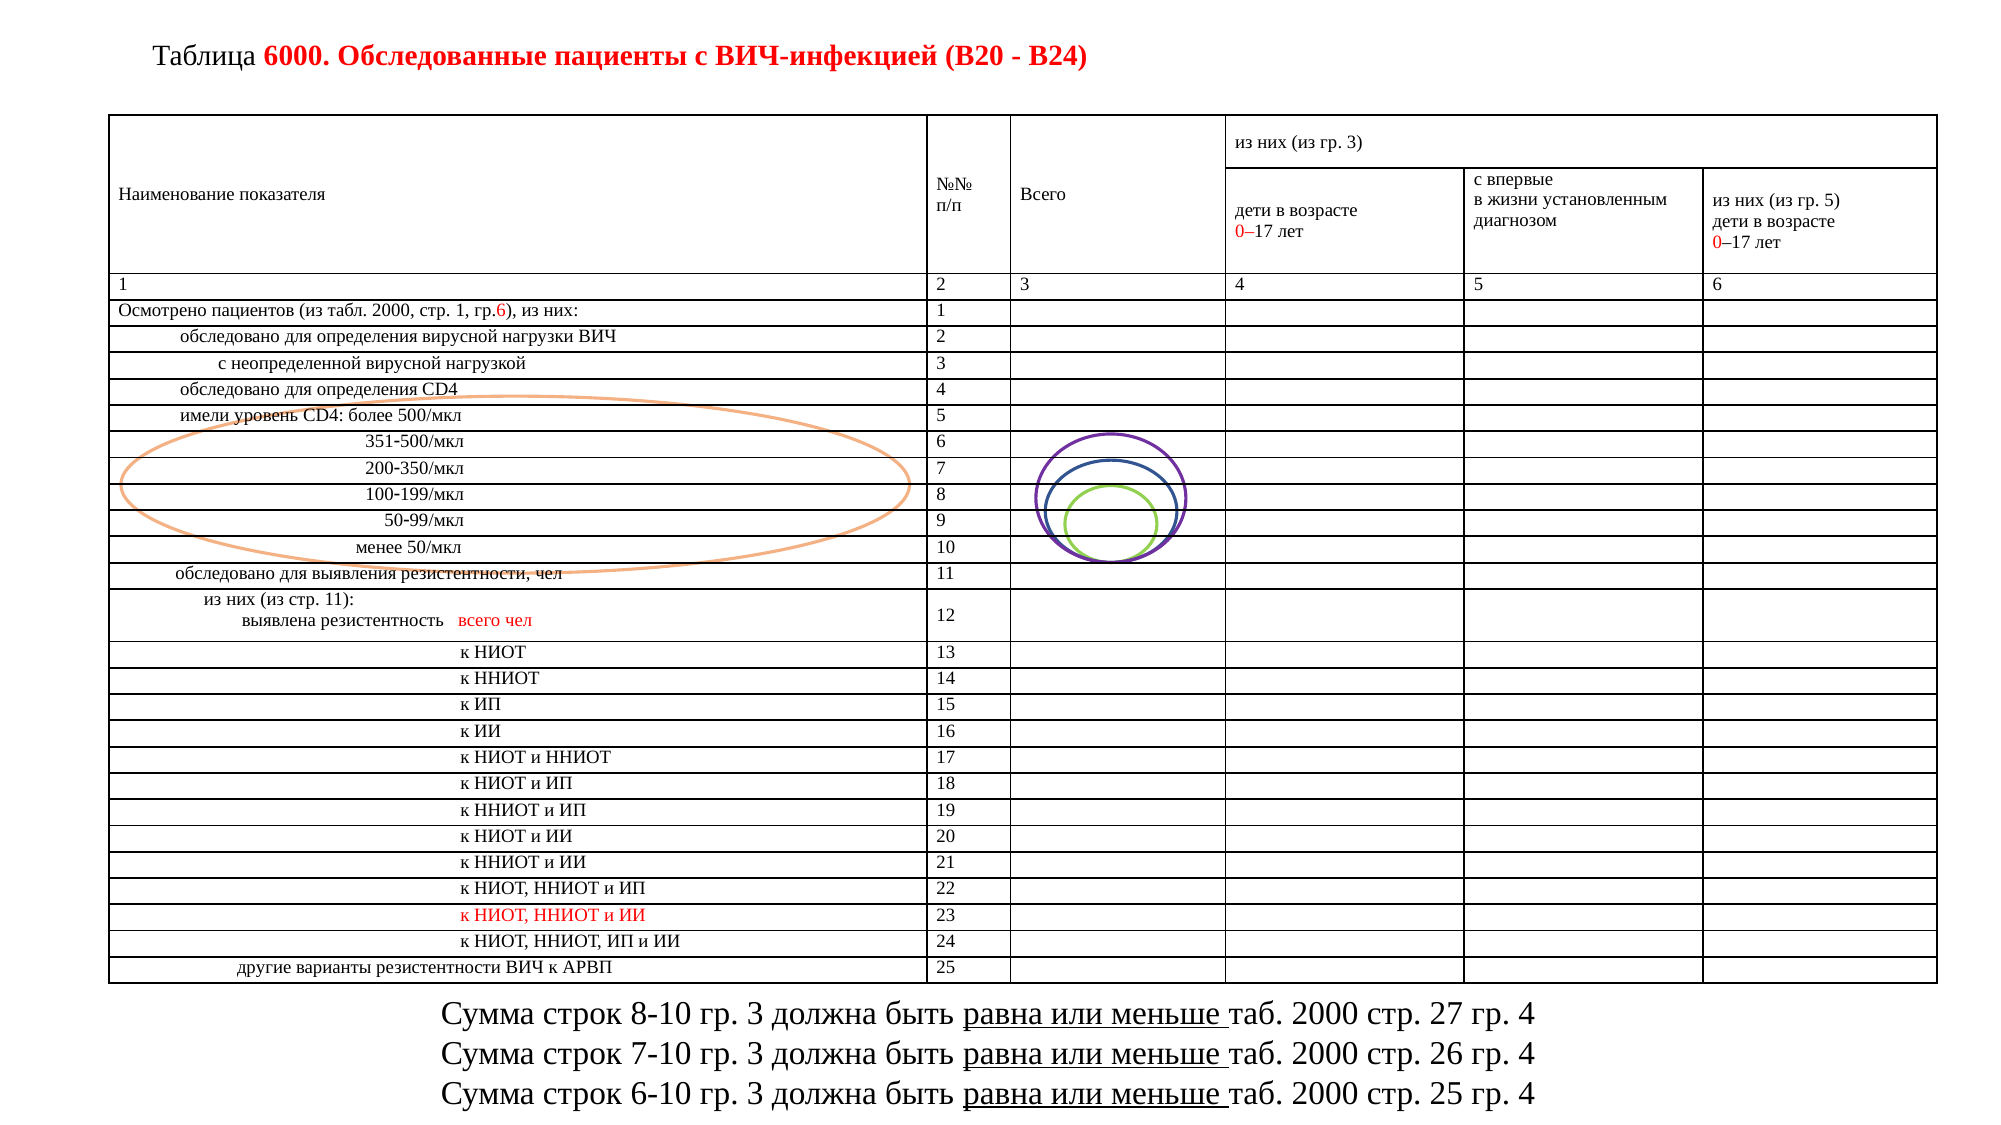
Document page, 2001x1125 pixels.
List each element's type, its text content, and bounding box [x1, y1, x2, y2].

table_cell другие варианты резистентности ВИЧ к АРВП [110, 958, 926, 982]
table_cell 12 [928, 590, 1010, 641]
table_cell [1226, 380, 1463, 404]
table_cell [1011, 931, 1225, 956]
table_cell 20 [928, 826, 1010, 851]
table_cell [1704, 380, 1936, 404]
table_cell к НИОТ и ИП [110, 774, 926, 798]
table_cell [1011, 905, 1225, 930]
table_cell [1011, 301, 1225, 325]
table_cell 5099/мкл [110, 511, 926, 535]
table_cell [1226, 879, 1463, 903]
table_cell [1465, 353, 1702, 378]
table_cell [1226, 958, 1463, 982]
table_cell дети в возрасте 0–17 лет [1226, 169, 1463, 273]
table_cell [1226, 432, 1463, 457]
table_cell к НИОТ, ННИОТ и ИП [110, 879, 926, 903]
table_cell из них (из гр. 5) дети в возрасте 0–17 лет [1704, 169, 1936, 273]
table_cell [1011, 537, 1225, 562]
table_cell [1465, 695, 1702, 719]
table_cell [1011, 774, 1225, 798]
table_cell из них (из стр. 11): выявлена резистентность всего чел [110, 590, 926, 641]
table_cell [1704, 800, 1936, 825]
table_cell [1704, 590, 1936, 641]
table_cell 8 [928, 485, 1010, 509]
table_cell [1704, 301, 1936, 325]
table_cell 24 [928, 931, 1010, 956]
table_cell [1704, 879, 1936, 903]
table_cell Осмотрено пациентов (из табл. 2000, стр. 1, гр.6), из них: [110, 301, 926, 325]
table_cell к НИОТ и ННИОТ [110, 748, 926, 772]
table_cell [1465, 301, 1702, 325]
table_cell 5 [928, 406, 1010, 430]
table_cell [1226, 590, 1463, 641]
table_cell [1465, 958, 1702, 982]
table_cell [1226, 721, 1463, 746]
table_cell 7 [928, 458, 1010, 483]
table_cell [1465, 826, 1702, 851]
table_cell [1704, 406, 1936, 430]
table_cell [1704, 432, 1936, 457]
table_cell [1011, 826, 1225, 851]
table_cell [1465, 590, 1702, 641]
table_cell [1011, 485, 1225, 509]
table_cell [1704, 485, 1936, 509]
table_cell [1011, 458, 1225, 483]
table_cell к НИОТ [110, 642, 926, 667]
table_cell [1226, 748, 1463, 772]
table_cell [1226, 800, 1463, 825]
table_cell 2 [928, 327, 1010, 351]
table_cell [1704, 905, 1936, 930]
table_cell [1465, 721, 1702, 746]
table_cell [1226, 485, 1463, 509]
table_cell [1465, 879, 1702, 903]
table_cell [1704, 327, 1936, 351]
title Таблица 6000. Обследованные пациенты с ВИЧ-инфекцией (В20 - В24) [137, 0, 1906, 114]
table_cell 4 [928, 380, 1010, 404]
table_cell 9 [928, 511, 1010, 535]
table_cell [1465, 564, 1702, 588]
table_cell 18 [928, 774, 1010, 798]
table_cell [1465, 458, 1702, 483]
table_cell к ННИОТ [110, 669, 926, 693]
table_cell 17 [928, 748, 1010, 772]
table_cell [1226, 826, 1463, 851]
table_cell 19 [928, 800, 1010, 825]
table_cell к ННИОТ и ИИ [110, 853, 926, 877]
table_cell 200350/мкл [110, 458, 926, 483]
table_cell к НИОТ и ИИ [110, 826, 926, 851]
table_cell 16 [928, 721, 1010, 746]
table_cell [1465, 380, 1702, 404]
table_cell 10 [928, 537, 1010, 562]
table_cell [1704, 669, 1936, 693]
table_cell [1465, 905, 1702, 930]
table_cell к ИП [110, 695, 926, 719]
table_cell [1704, 748, 1936, 772]
table_cell [1465, 432, 1702, 457]
table_cell [1011, 642, 1225, 667]
table_cell [1465, 853, 1702, 877]
table_cell обследовано для выявления резистентности, чел [110, 564, 926, 588]
table_cell 6 [928, 432, 1010, 457]
table_cell 11 [928, 564, 1010, 588]
table_cell [1704, 537, 1936, 562]
table_cell [1011, 511, 1225, 535]
table_cell [1011, 879, 1225, 903]
table_cell 14 [928, 669, 1010, 693]
table_cell 351500/мкл [110, 432, 926, 457]
table_cell [1704, 511, 1936, 535]
table_cell [1011, 669, 1225, 693]
table_cell [1226, 853, 1463, 877]
table_cell [1704, 931, 1936, 956]
table_cell к НИОТ, ННИОТ, ИП и ИИ [110, 931, 926, 956]
table_cell [1226, 564, 1463, 588]
table_cell 23 [928, 905, 1010, 930]
table_cell [1011, 695, 1225, 719]
table_cell [1465, 327, 1702, 351]
table_cell [1704, 721, 1936, 746]
table_cell 21 [928, 853, 1010, 877]
table_header из них (из гр. 3) [1226, 116, 1936, 167]
table_cell [1704, 695, 1936, 719]
table_cell [1226, 695, 1463, 719]
table_cell [1226, 353, 1463, 378]
table_cell [1704, 853, 1936, 877]
table_cell [1011, 406, 1225, 430]
table_cell [1011, 748, 1225, 772]
table_cell [1704, 826, 1936, 851]
table_cell [1226, 642, 1463, 667]
table_cell к НИОТ, ННИОТ и ИИ [110, 905, 926, 930]
table_cell [1226, 774, 1463, 798]
table_cell [1465, 642, 1702, 667]
table_cell к ННИОТ и ИП [110, 800, 926, 825]
table_cell [1704, 353, 1936, 378]
table_cell [1226, 669, 1463, 693]
table_cell 22 [928, 879, 1010, 903]
table_cell 5 [1465, 274, 1702, 299]
table_cell [1011, 958, 1225, 982]
table_header Всего [1011, 116, 1225, 273]
table_cell [1011, 590, 1225, 641]
table_cell [1226, 537, 1463, 562]
table_cell 2 [928, 274, 1010, 299]
table_cell менее 50/мкл [110, 537, 926, 562]
table_cell [1704, 564, 1936, 588]
table_cell [1465, 537, 1702, 562]
table_cell 100199/мкл [110, 485, 926, 509]
table_cell [1011, 380, 1225, 404]
table_cell [1226, 905, 1463, 930]
table_cell 3 [1011, 274, 1225, 299]
table_cell 13 [928, 642, 1010, 667]
text_box Сумма строк 8-10 гр. 3 должна быть равна или меньше таб. 2000 стр. 27 гр. 4 Сумма строк 7-10 гр. 3 должна быть равна или меньше таб. 2000 стр. 26 гр. 4 Сумма строк 6-10 гр. 3 должна быть равна или меньше таб. 2000 стр. 25 гр. 4 [426, 984, 1728, 1119]
table_cell обследовано для определения CD4 [110, 380, 926, 404]
table_cell 25 [928, 958, 1010, 982]
table_header Наименование показателя [110, 116, 926, 273]
table_cell [1011, 800, 1225, 825]
table_cell [1704, 458, 1936, 483]
table_cell [1465, 511, 1702, 535]
table_header №№ п/п [928, 116, 1010, 273]
table_cell 4 [1226, 274, 1463, 299]
table_cell 15 [928, 695, 1010, 719]
table_cell [1465, 931, 1702, 956]
table_cell [1465, 748, 1702, 772]
table_cell [1011, 564, 1225, 588]
table_cell [1011, 721, 1225, 746]
table_cell [1465, 406, 1702, 430]
table_cell [1465, 669, 1702, 693]
table_cell [1465, 485, 1702, 509]
table_cell 3 [928, 353, 1010, 378]
table_cell имели уровень CD4: более 500/мкл [110, 406, 926, 430]
table_cell [1226, 458, 1463, 483]
table_cell [1226, 327, 1463, 351]
table_cell [1226, 406, 1463, 430]
table_cell [1011, 432, 1225, 457]
table_cell [1011, 327, 1225, 351]
table_cell [1704, 642, 1936, 667]
table_cell с неопределенной вирусной нагрузкой [110, 353, 926, 378]
table_cell 6 [1704, 274, 1936, 299]
table_cell 1 [110, 274, 926, 299]
table_cell обследовано для определения вирусной нагрузки ВИЧ [110, 327, 926, 351]
table_cell [1226, 931, 1463, 956]
table_cell к ИИ [110, 721, 926, 746]
table_cell 1 [928, 301, 1010, 325]
table_cell [1465, 800, 1702, 825]
table_cell [1011, 853, 1225, 877]
table_cell [1226, 511, 1463, 535]
table_cell [1465, 774, 1702, 798]
table_cell [1704, 774, 1936, 798]
table_cell [1226, 301, 1463, 325]
table_cell с впервые в жизни установленным диагнозом [1465, 169, 1702, 273]
table_cell [1011, 353, 1225, 378]
table_cell [1704, 958, 1936, 982]
